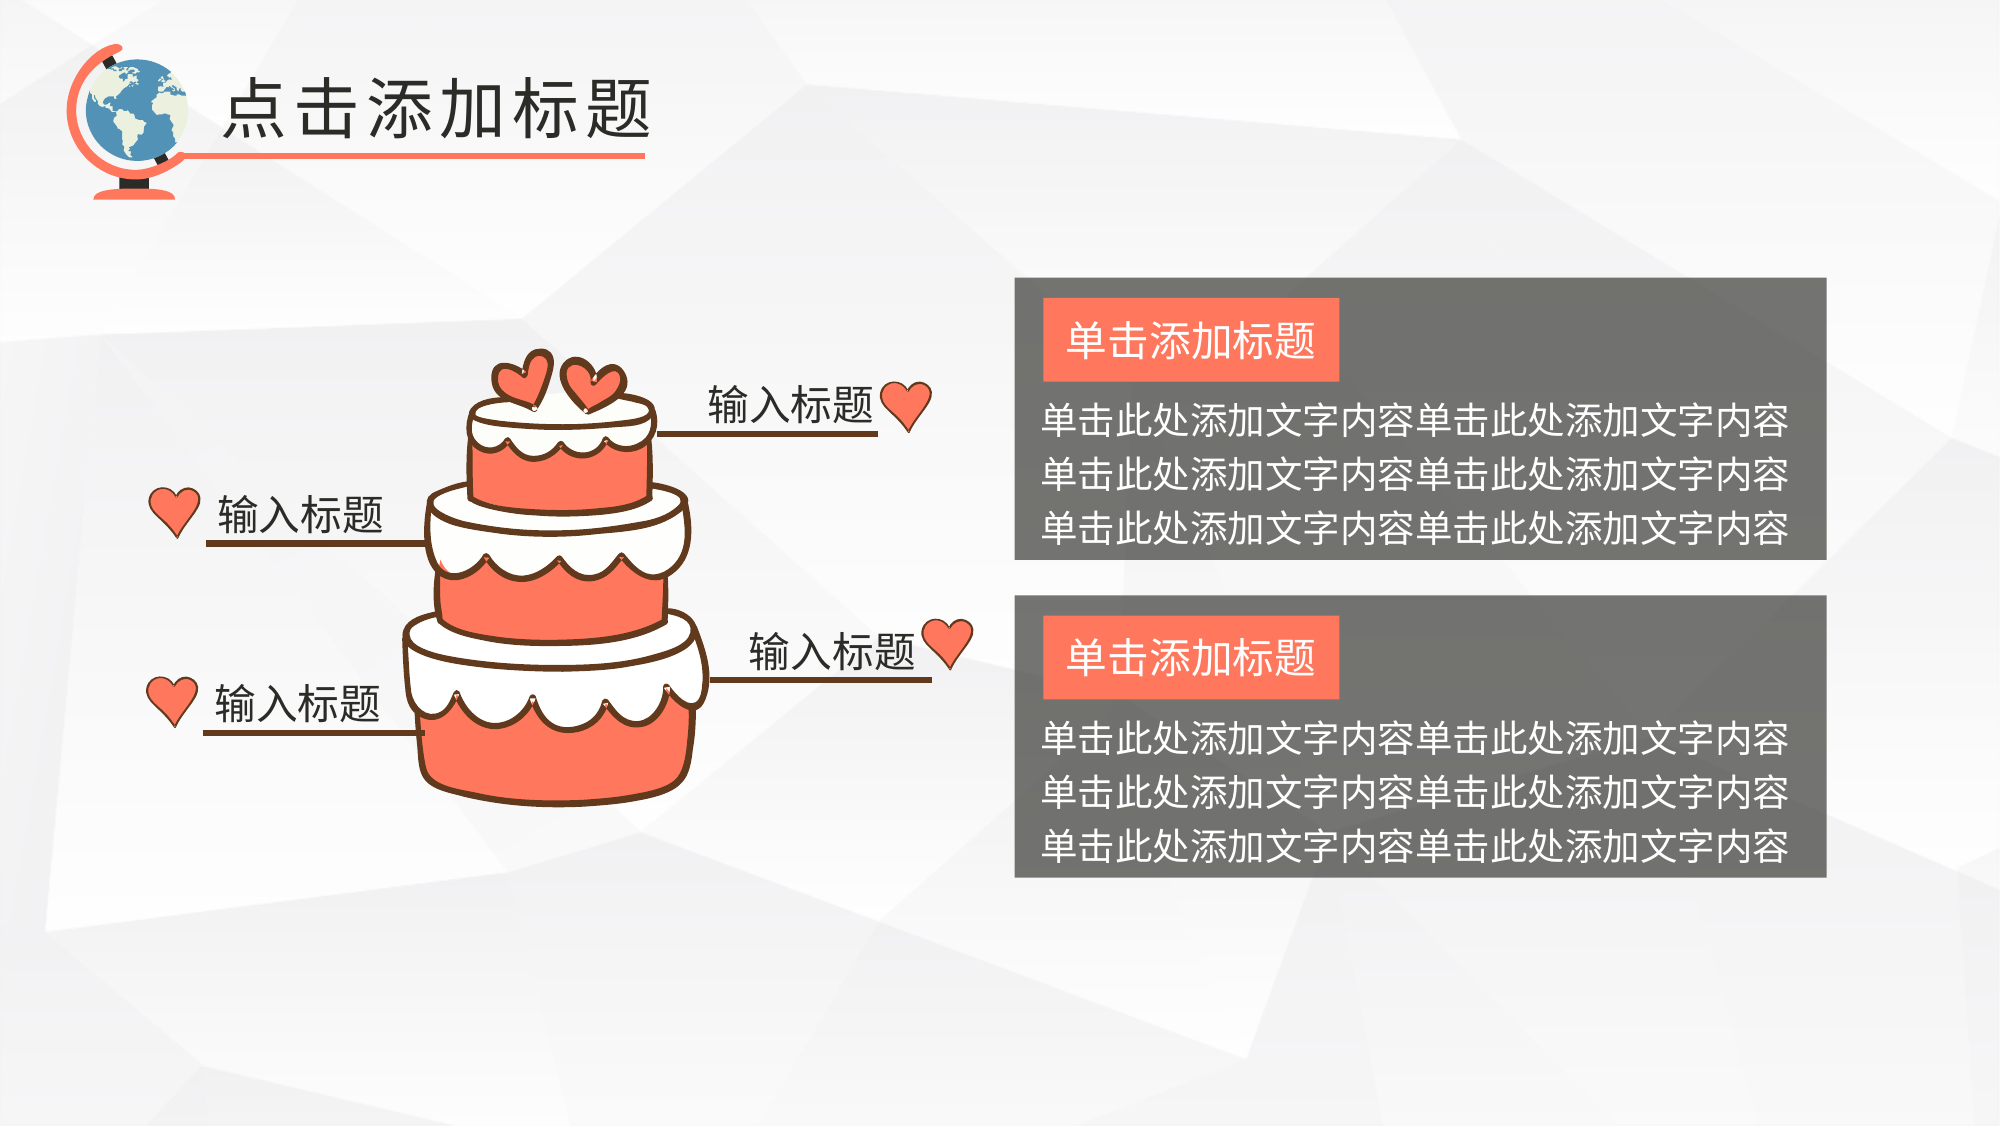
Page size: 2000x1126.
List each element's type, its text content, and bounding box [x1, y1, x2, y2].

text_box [1043, 297, 1340, 382]
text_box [66, 42, 703, 200]
text_box [1013, 593, 1829, 880]
text_box [1013, 276, 1829, 562]
text_box 单击此处添加文字内容单击此处添加文字内容单击此处添加文字内容单击此处添加文字内容单击此处添加文字内容单击此处添加文字内容 [1019, 380, 1811, 558]
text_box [1043, 615, 1340, 700]
text_box 单击此处添加文字内容单击此处添加文字内容单击此处添加文字内容单击此处添加文字内容单击此处添加文字内容单击此处添加文字内容 [1019, 698, 1811, 875]
picture [0, 0, 2000, 1126]
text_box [144, 346, 975, 809]
